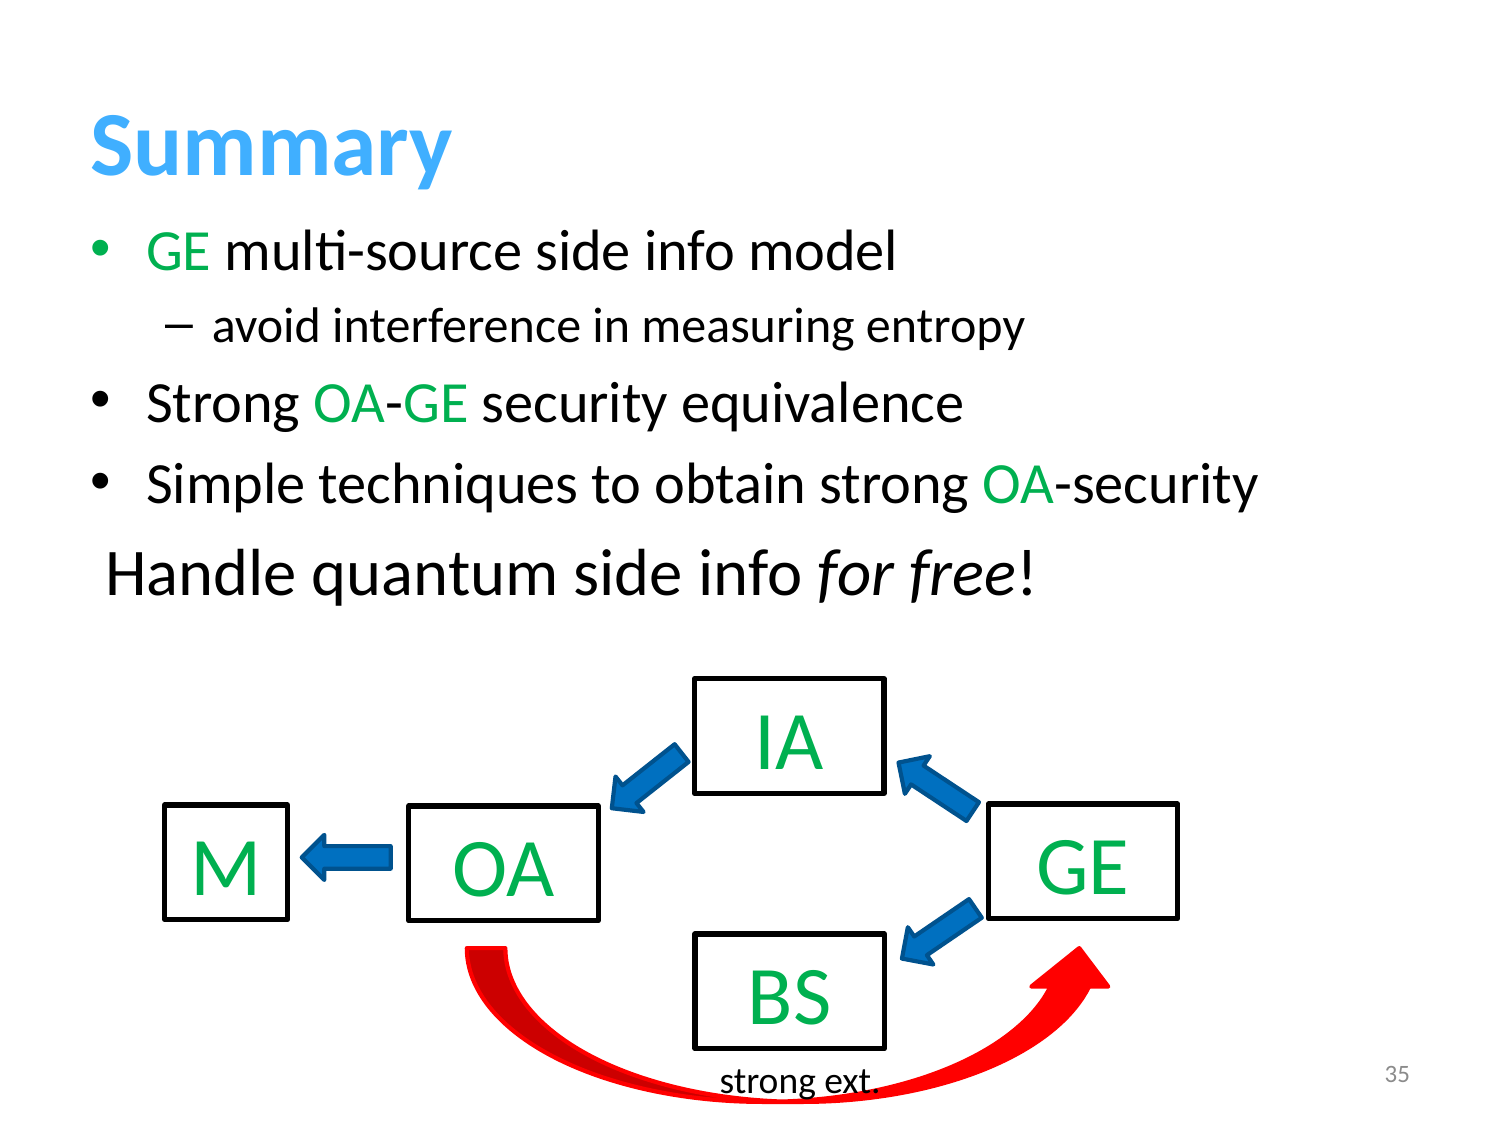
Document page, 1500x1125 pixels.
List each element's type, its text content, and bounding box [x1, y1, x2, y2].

title Summary [75, 45, 1425, 233]
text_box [164, 678, 1178, 1103]
slide_number 35 [1184, 1042, 1425, 1103]
